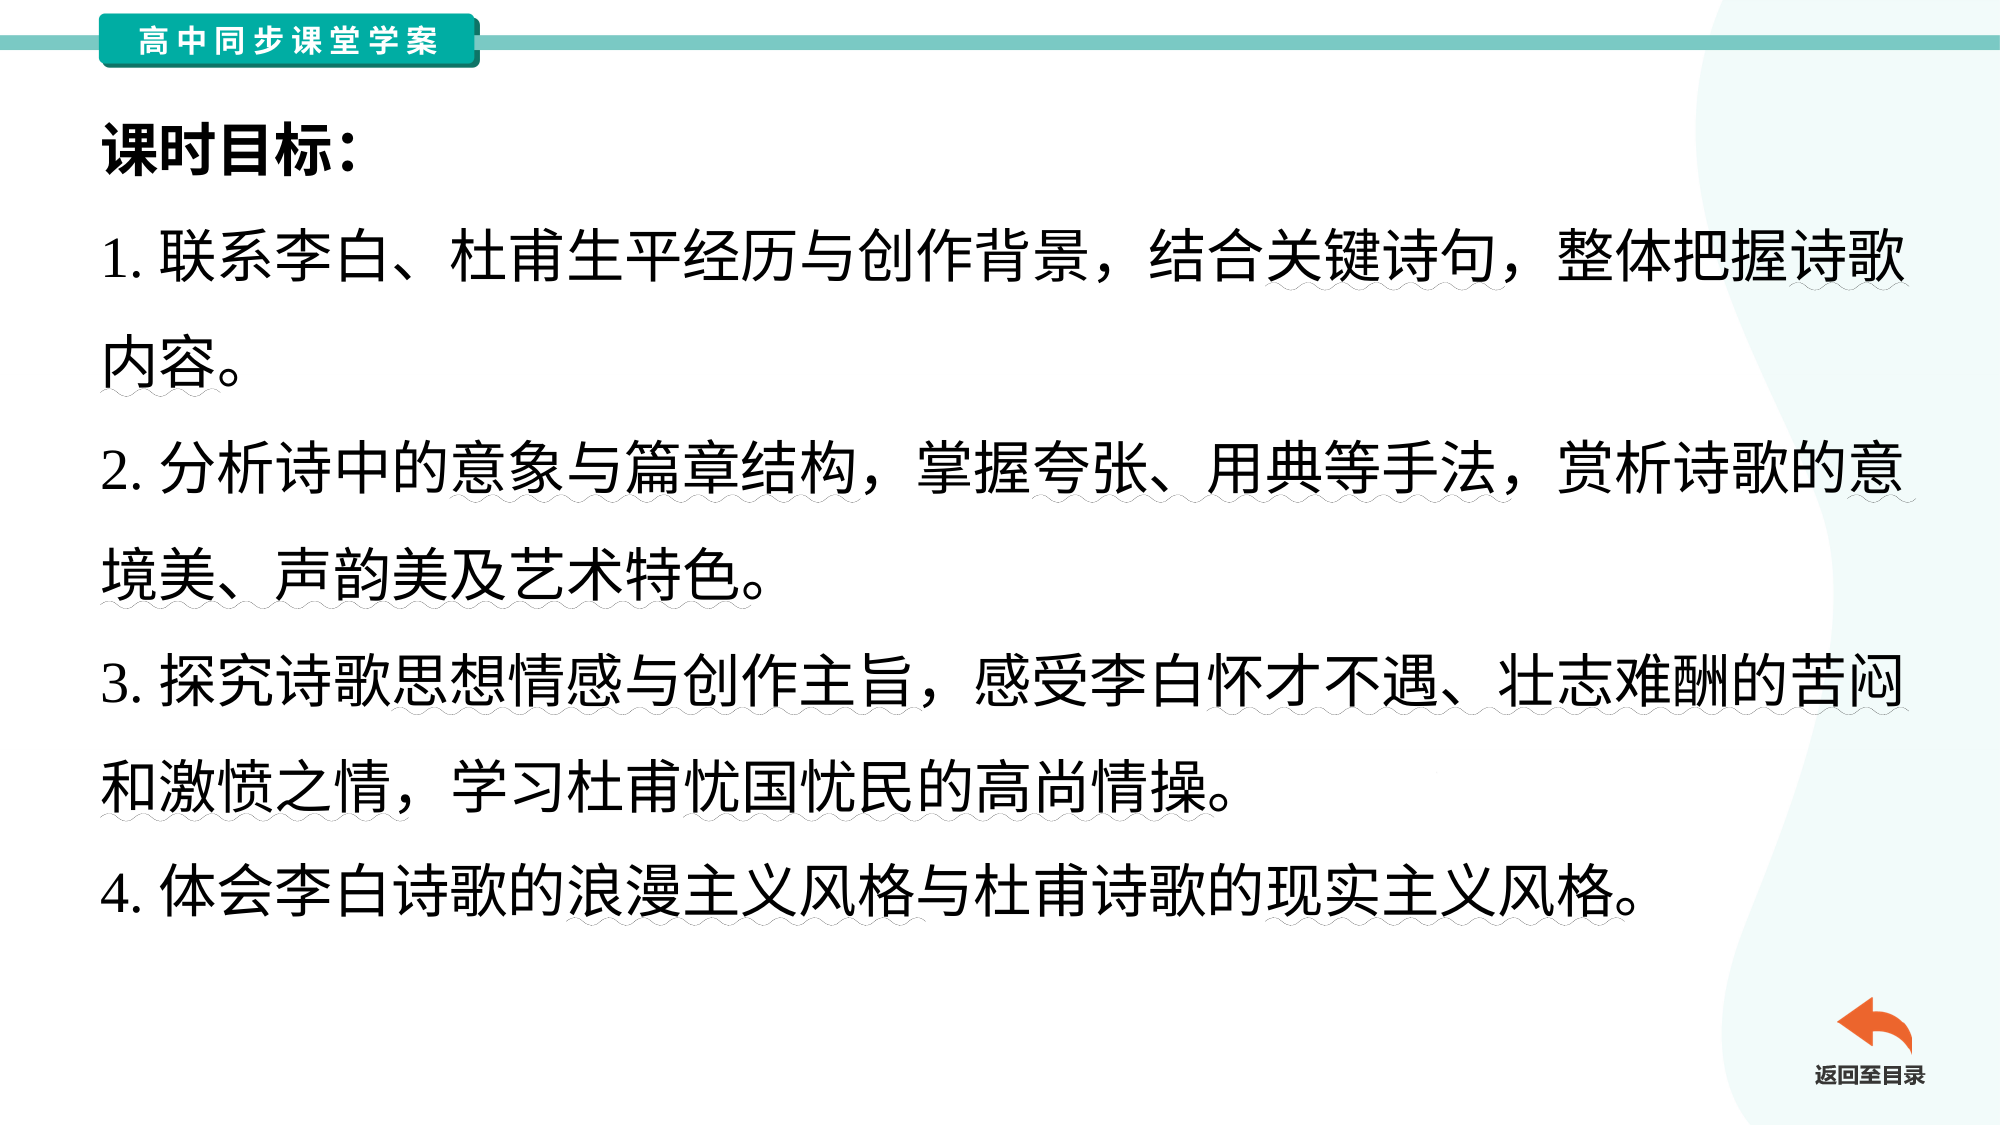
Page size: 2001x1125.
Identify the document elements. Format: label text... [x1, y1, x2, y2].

picture [0, 0, 2000, 1125]
text_box 课时目标： 1.联系李白、杜甫生平经历与创作背景，结合关键诗句，整体把握诗歌 内容。 2.分析诗中的意象与篇章结构，掌握夸张、用典等手法，赏析诗歌的意 境美、声韵美及艺术特色。 3.探究诗歌思想情感与创作主旨，感受李白怀才不遇、壮志难酬的苦闷 和激愤之情，学习杜甫忧国忧民的高尚情操。 4.体会李白诗歌的浪漫主义风格与杜甫诗歌的现实主义风格。 [100, 76, 1899, 914]
